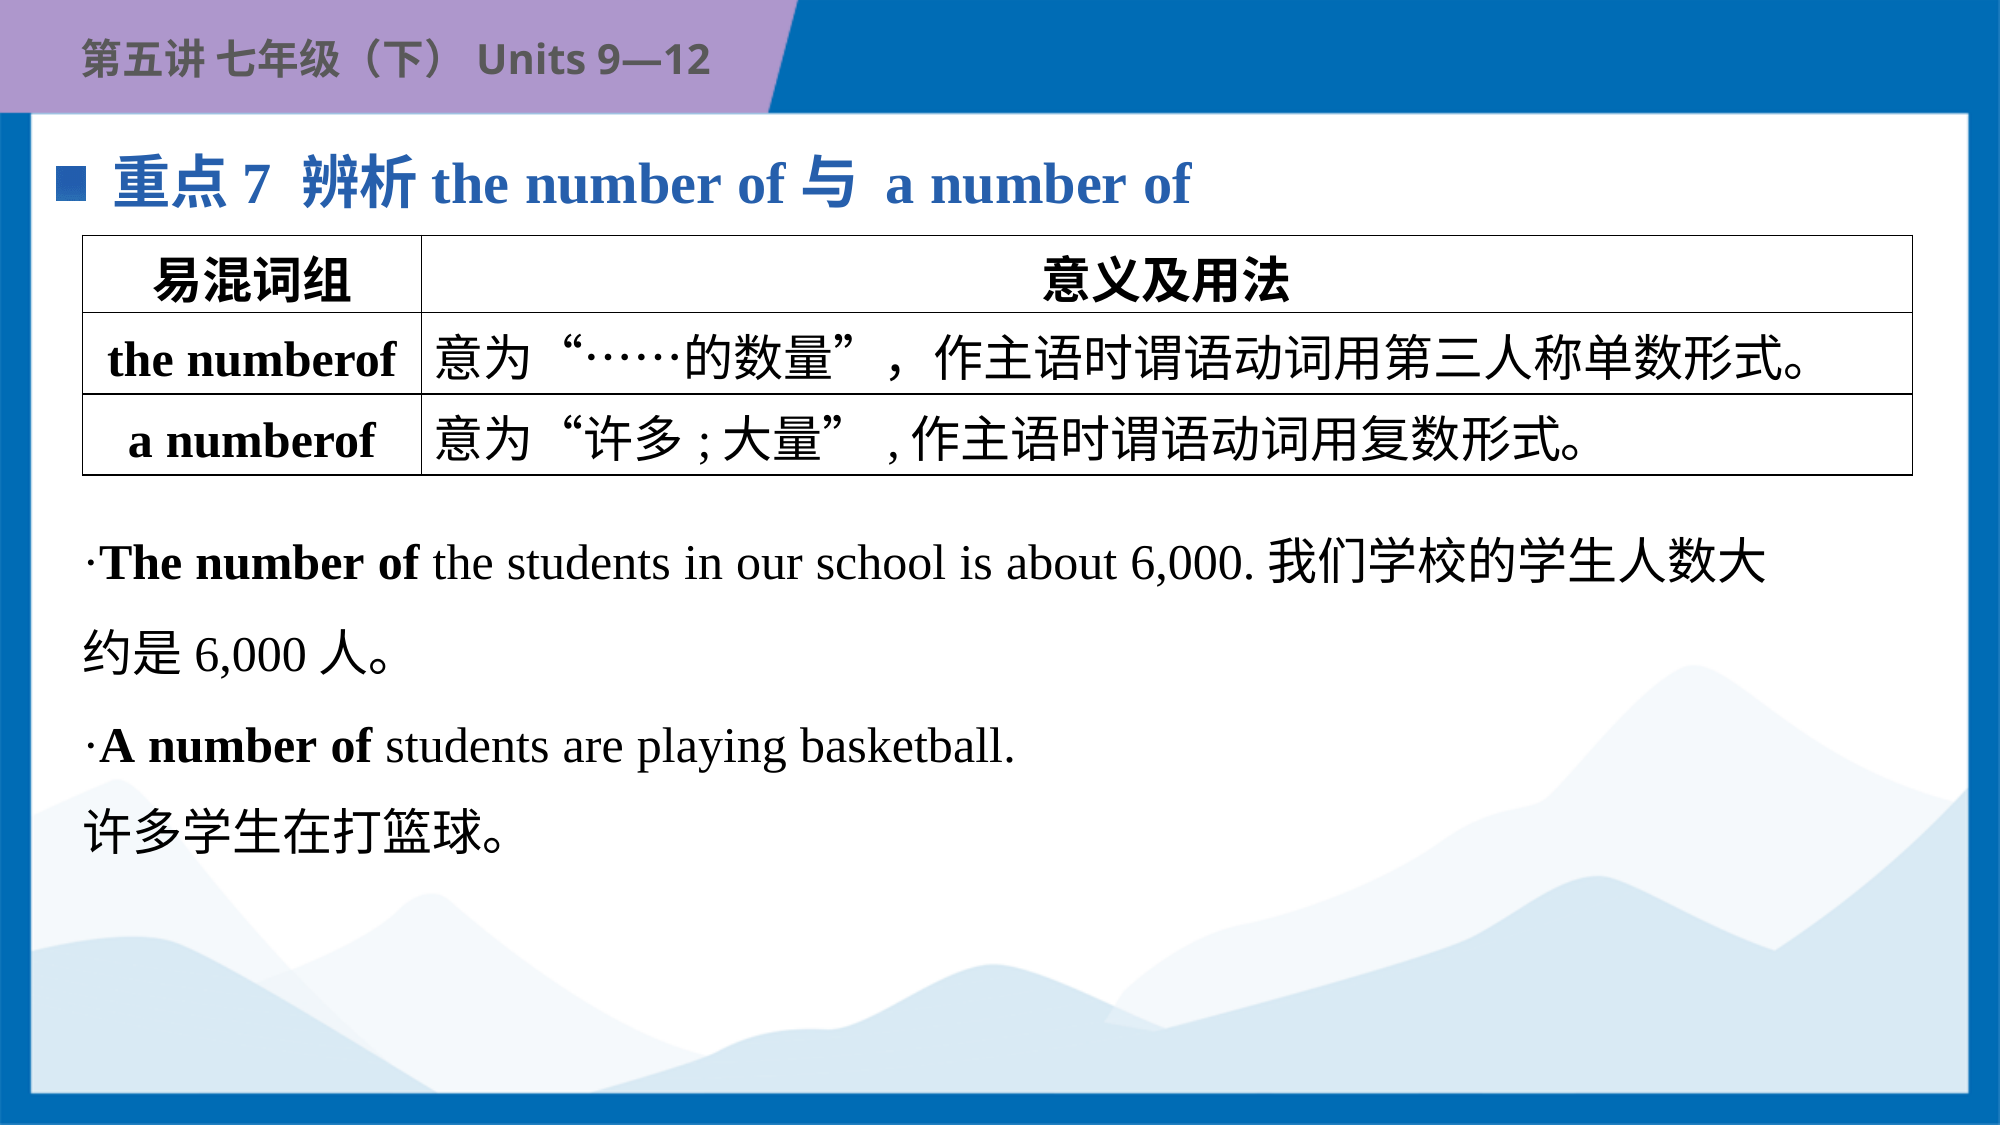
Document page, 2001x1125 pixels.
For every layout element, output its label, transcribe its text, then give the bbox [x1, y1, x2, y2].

table_cell 意为“许多;大量”,作主语时谓语动词用复数形式。 [422, 395, 1912, 474]
table_cell 意为“……的数量”，作主语时谓语动词用第三人称单数形式。 [422, 313, 1912, 393]
text_box 重点7 辨析the number of与 a number of [112, 144, 1917, 215]
table_header 易混词组 [83, 236, 421, 312]
table_header 意义及用法 [422, 236, 1912, 312]
picture [0, 0, 2000, 1125]
table_cell the numberof [83, 313, 421, 393]
table_cell a numberof [83, 395, 421, 474]
text_box ·The number of the students in our school is about 6,000.我们学校的学生人数大 约是6,000人。 ·A number of students are playing basketball. 许多学生在打篮球。 [82, 497, 1917, 851]
